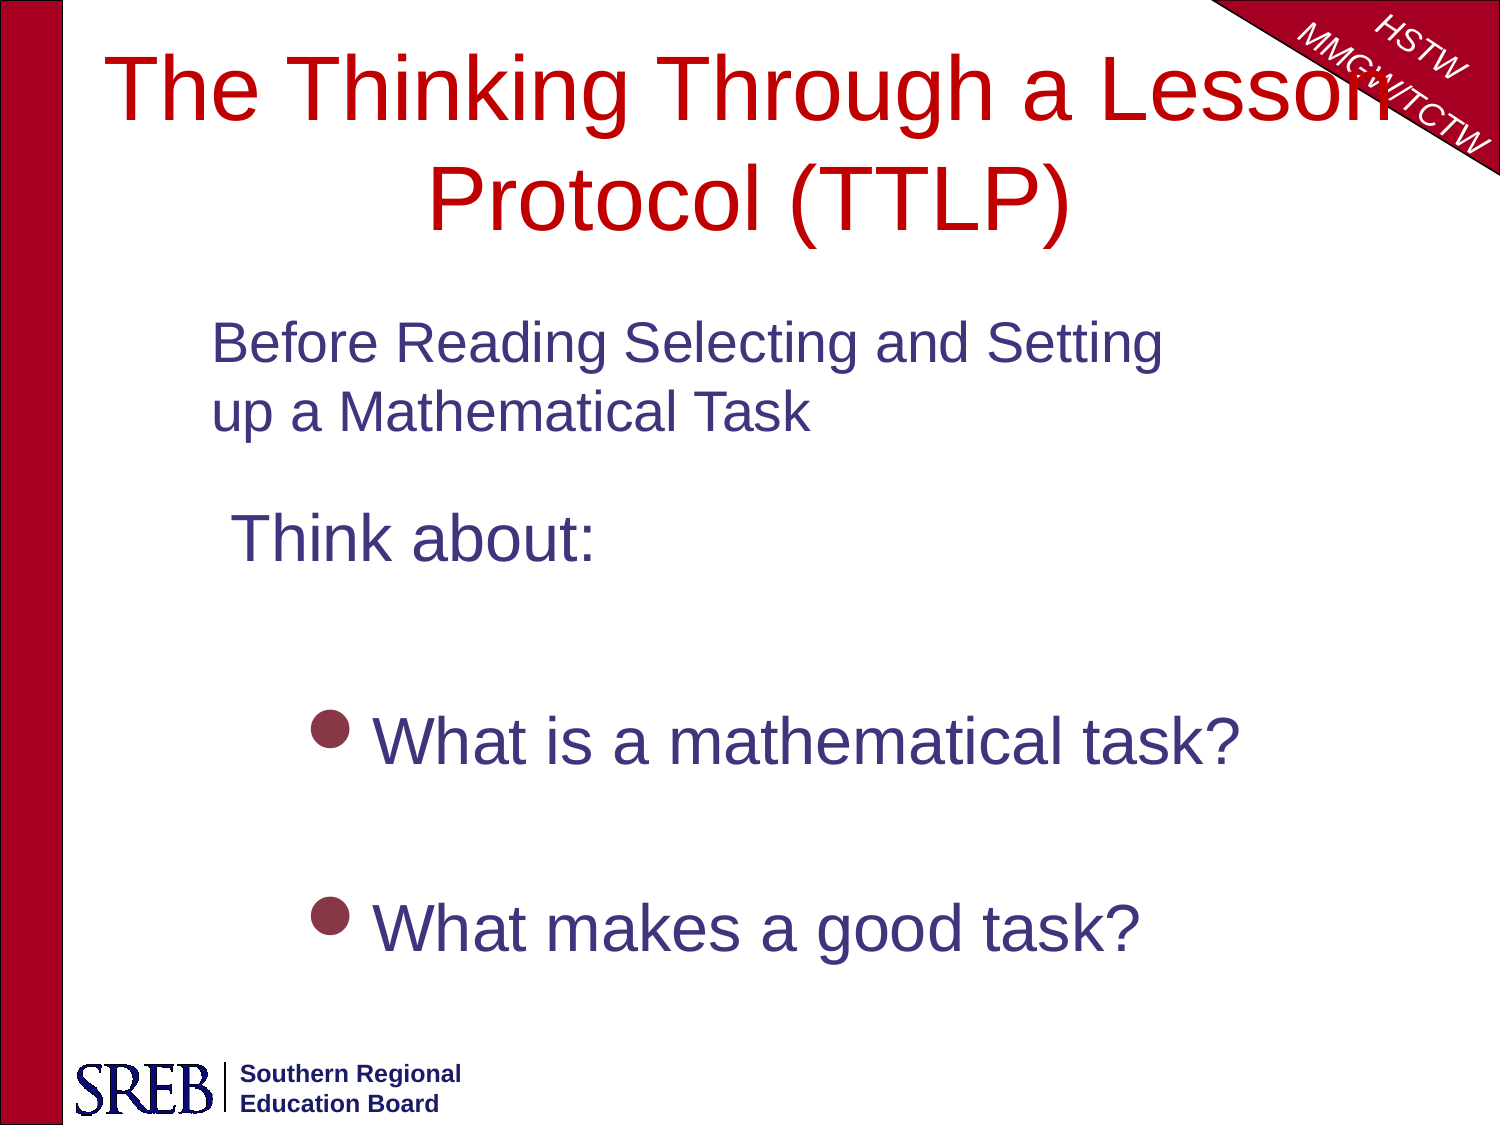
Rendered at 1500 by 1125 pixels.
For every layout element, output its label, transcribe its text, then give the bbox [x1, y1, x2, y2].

list Think about: What is a mathematical task? What makes a good task? [215, 487, 1393, 1088]
title The Thinking Through a Lesson Protocol (TTLP) [74, 44, 1426, 233]
list Before Reading Selecting and Setting up a Mathematical Task [195, 295, 1191, 451]
